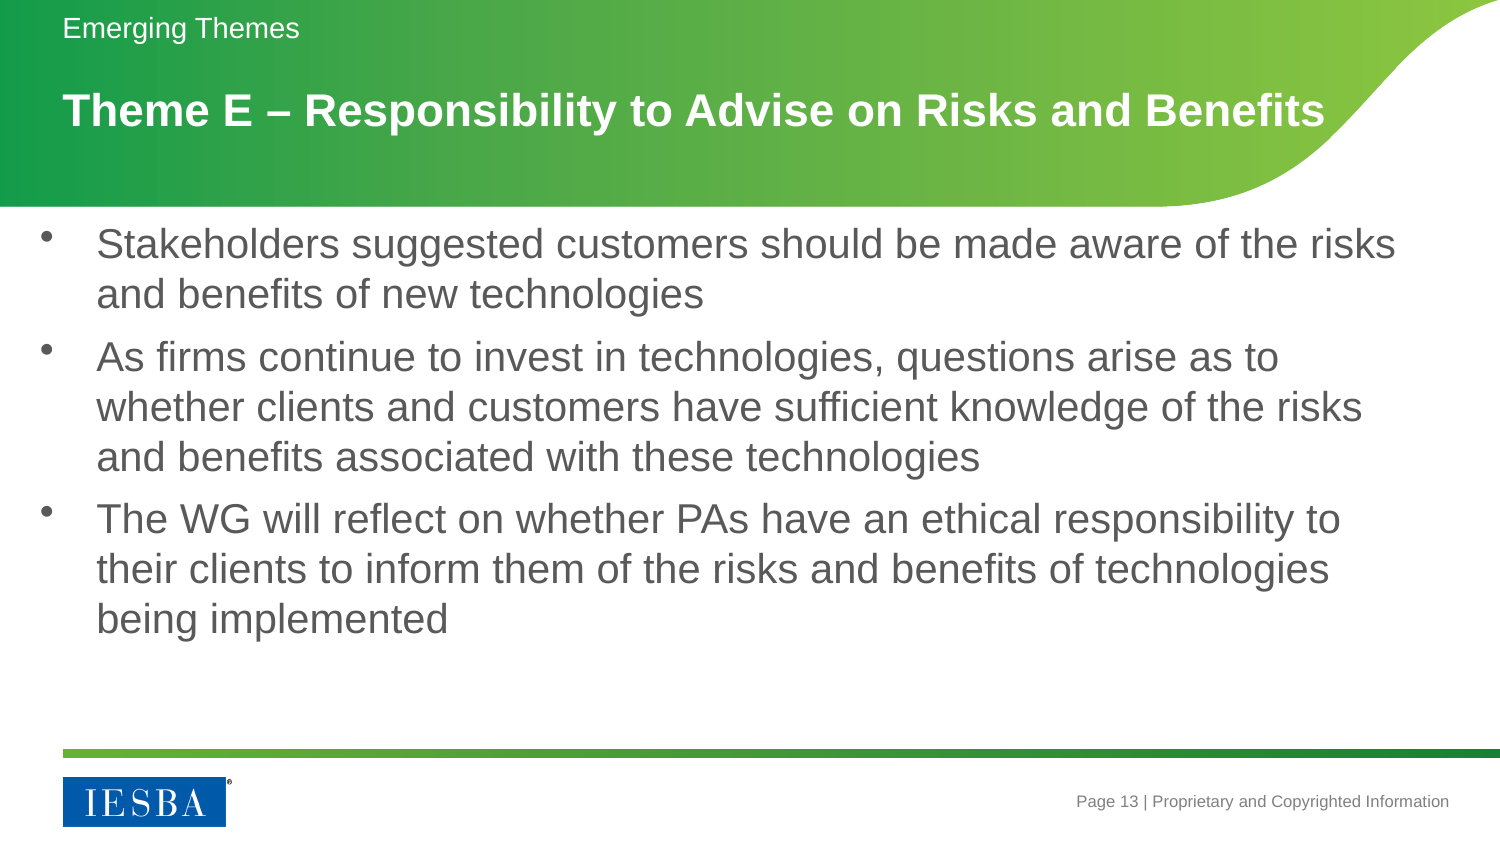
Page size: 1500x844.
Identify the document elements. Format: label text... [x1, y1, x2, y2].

subtitle Emerging Themes [62, 9, 500, 38]
list Stakeholders suggested customers should be made aware of the risks and benefits of new technologies As firms continue to invest in technologies, questions arise as to whether clients and customers have sufficient knowledge of the risks and benefits associated with these technologies The WG will reflect on whether PAs have an ethical responsibility to their clients to inform them of the risks and benefits of technologies being implemented [24, 209, 1438, 735]
picture [63, 777, 232, 827]
picture [0, 0, 1500, 207]
title Theme E – Responsibility to Advise on Risks and Benefits [62, 75, 1350, 142]
